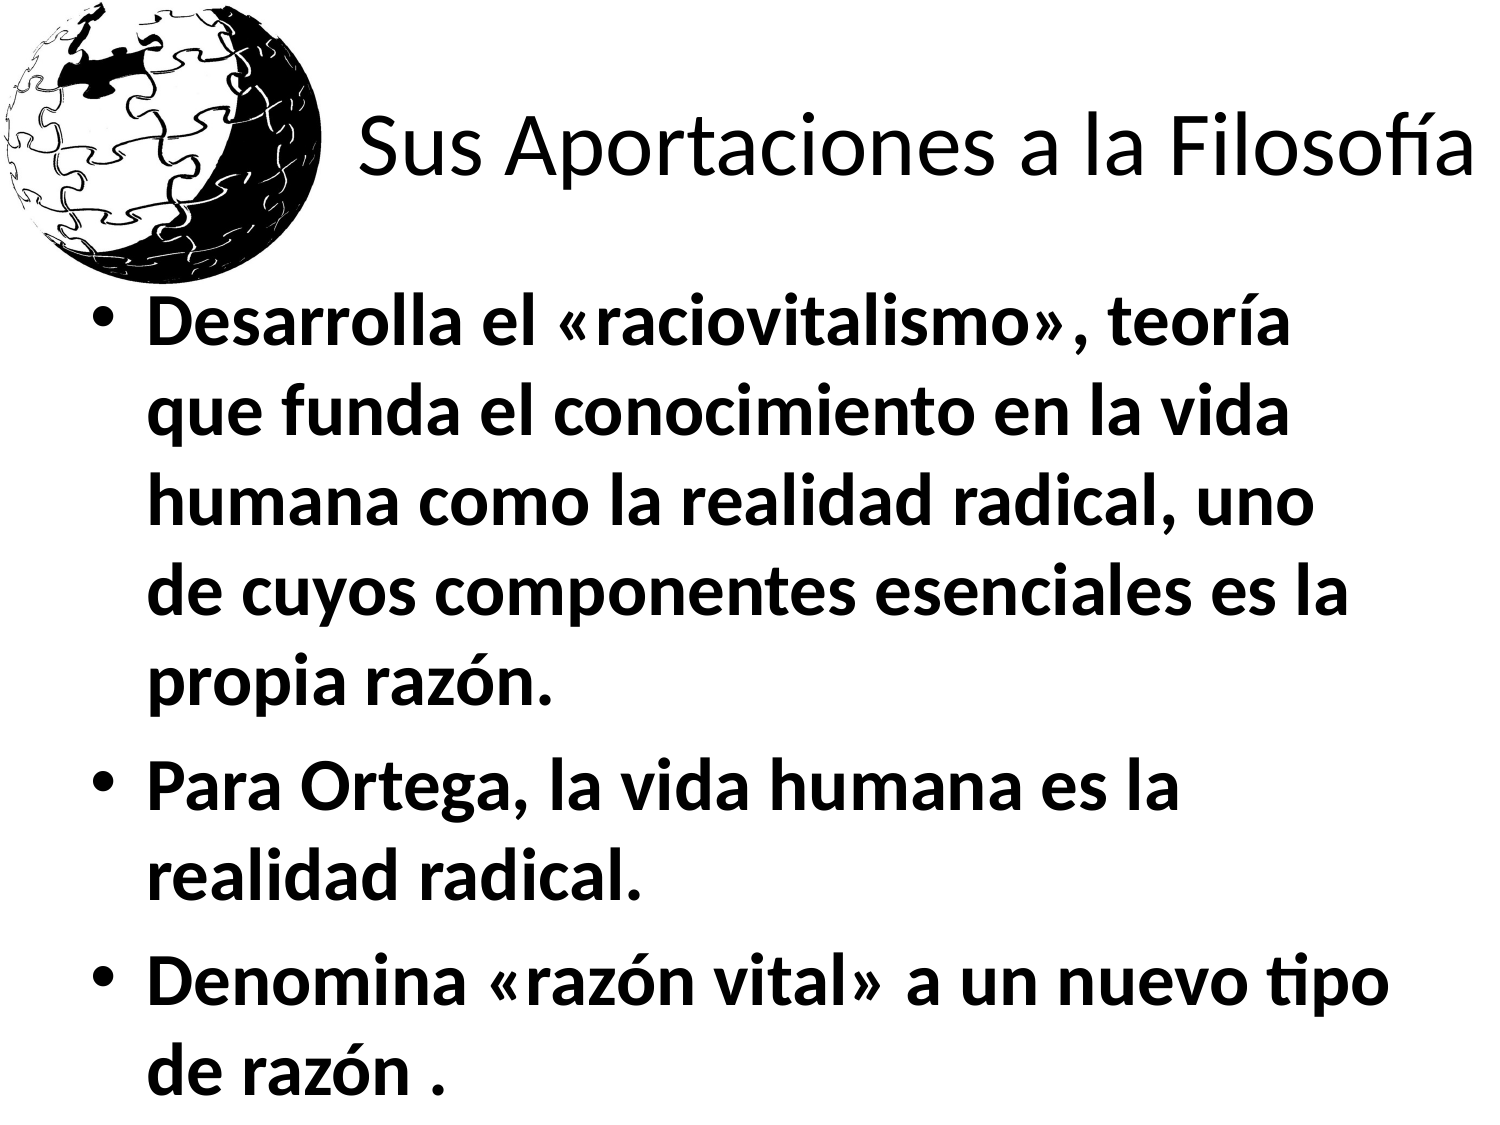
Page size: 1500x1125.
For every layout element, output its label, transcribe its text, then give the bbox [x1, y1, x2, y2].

list Desarrolla el «raciovitalismo», teoría que funda el conocimiento en la vida humana como la realidad radical, uno de cuyos componentes esenciales es la propia razón. Para Ortega, la vida humana es la realidad radical. Denomina «razón vital» a un nuevo tipo de razón . [75, 262, 1425, 1005]
picture [0, 0, 326, 288]
title Sus Aportaciones a la Filosofía [337, 45, 1500, 233]
